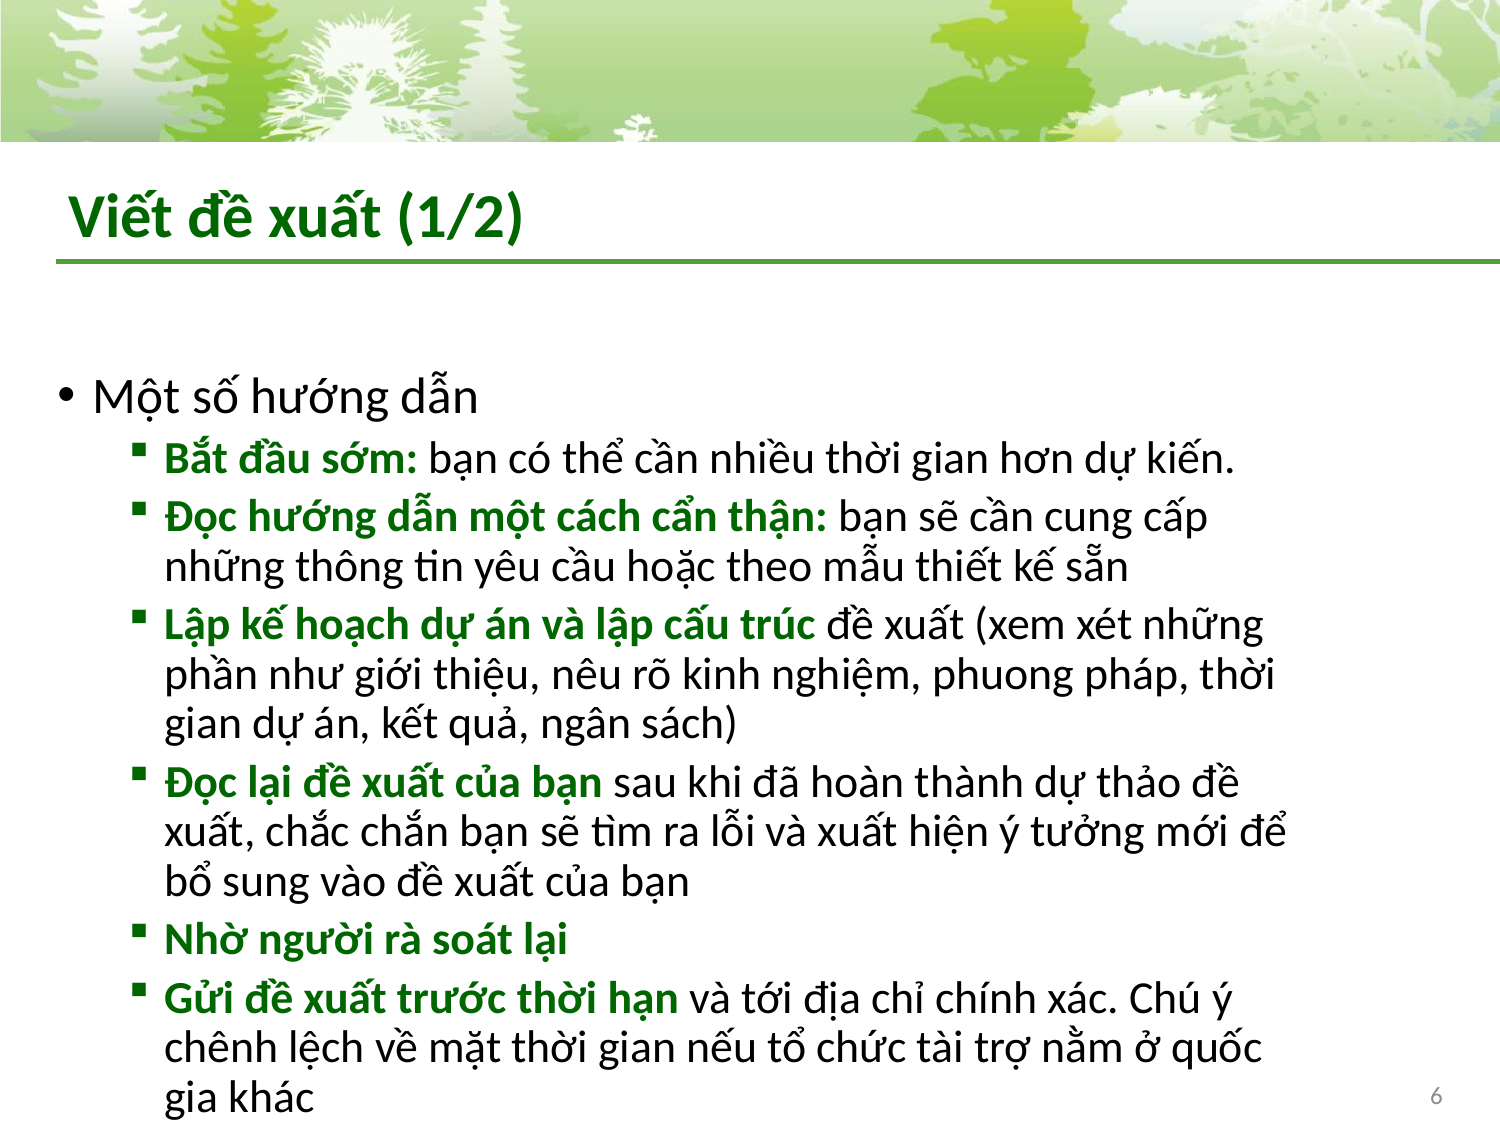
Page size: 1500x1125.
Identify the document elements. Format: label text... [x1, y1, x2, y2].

list Một số hướng dẫn Bắt đầu sớm: bạn có thể cần nhiều thời gian hơn dự kiến. Đọc hướng dẫn một cách cẩn thận: bạn sẽ cần cung cấp những thông tin yêu cầu hoặc theo mẫu thiết kế sẵn Lập kế hoạch dự án và lập cấu trúc đề xuất (xem xét những phần như giới thiệu, nêu rõ kinh nghiệm, phuong pháp, thời gian dự án, kết quả, ngân sách) Đọc lại đề xuất của bạn sau khi đã hoàn thành dự thảo đề xuất, chắc chắn bạn sẽ tìm ra lỗi và xuất hiện ý tưởng mới để bổ sung vào đề xuất của bạn Nhờ người rà soát lại Gửi đề xuất trước thời hạn và tới địa chỉ chính xác. Chú ý chênh lệch về mặt thời gian nếu tổ chức tài trợ nằm ở quốc gia khác [42, 362, 1336, 1125]
picture [0, 0, 1500, 142]
slide_number 6 [1120, 1065, 1458, 1125]
title Viết đề xuất (1/2) [53, 150, 1457, 284]
